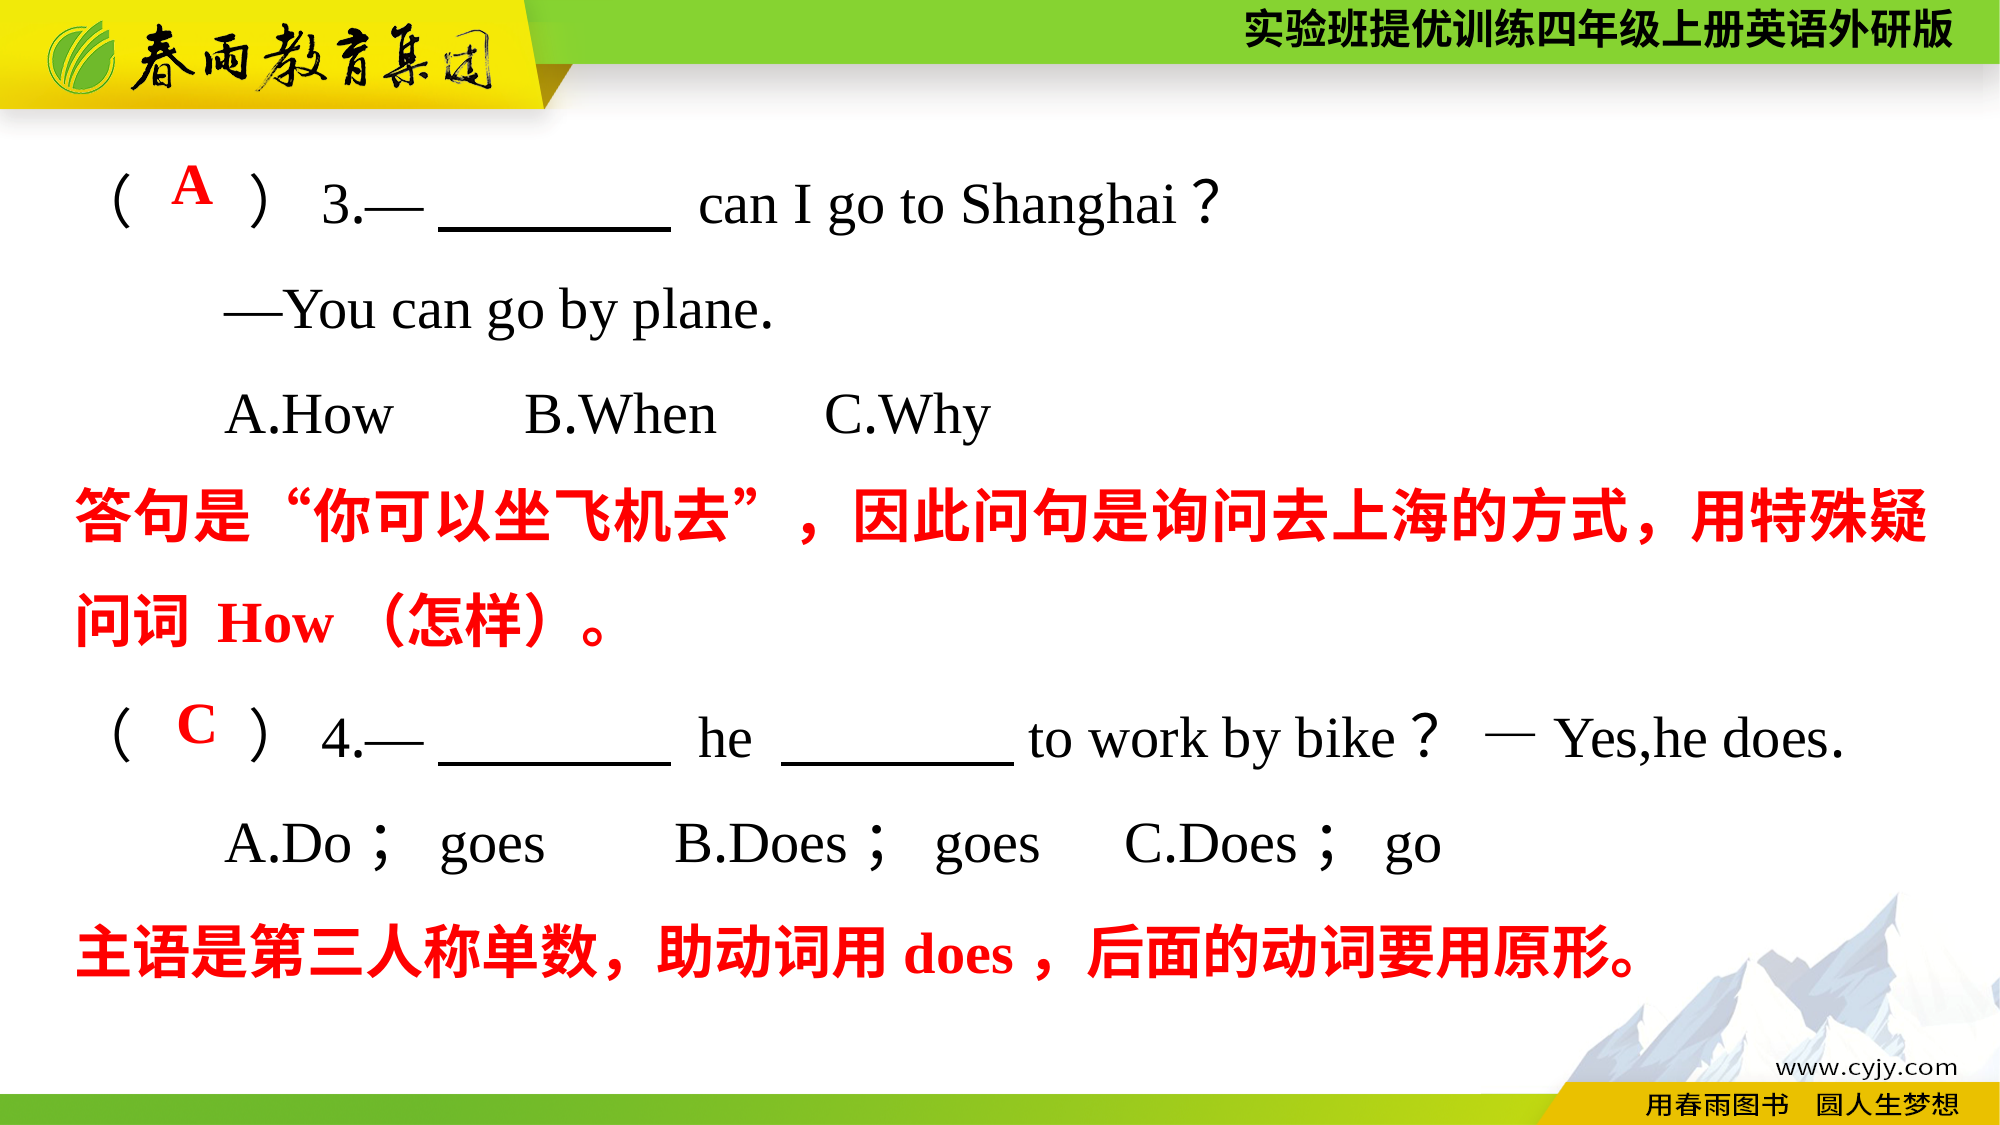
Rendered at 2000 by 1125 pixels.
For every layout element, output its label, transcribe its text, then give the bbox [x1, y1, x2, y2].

text_box C [161, 677, 233, 763]
text_box A [157, 138, 229, 224]
list （ ）3.— can I go to Shanghai？ —You can go by plane. A.How B.When C.Why [59, 122, 1944, 437]
text_box 答句是“你可以坐飞机去”，因此问句是询问去上海的方式，用特殊疑问词 How（怎样）。 [59, 437, 1944, 656]
picture [0, 0, 2000, 1125]
text_box （ ）4.— he to work by bike？ —Yes,he does. A.Do；goes B.Does；goes C.Does；go [59, 656, 1944, 872]
text_box 主语是第三人称单数，助动词用does，后面的动词要用原形。 [59, 872, 1944, 993]
